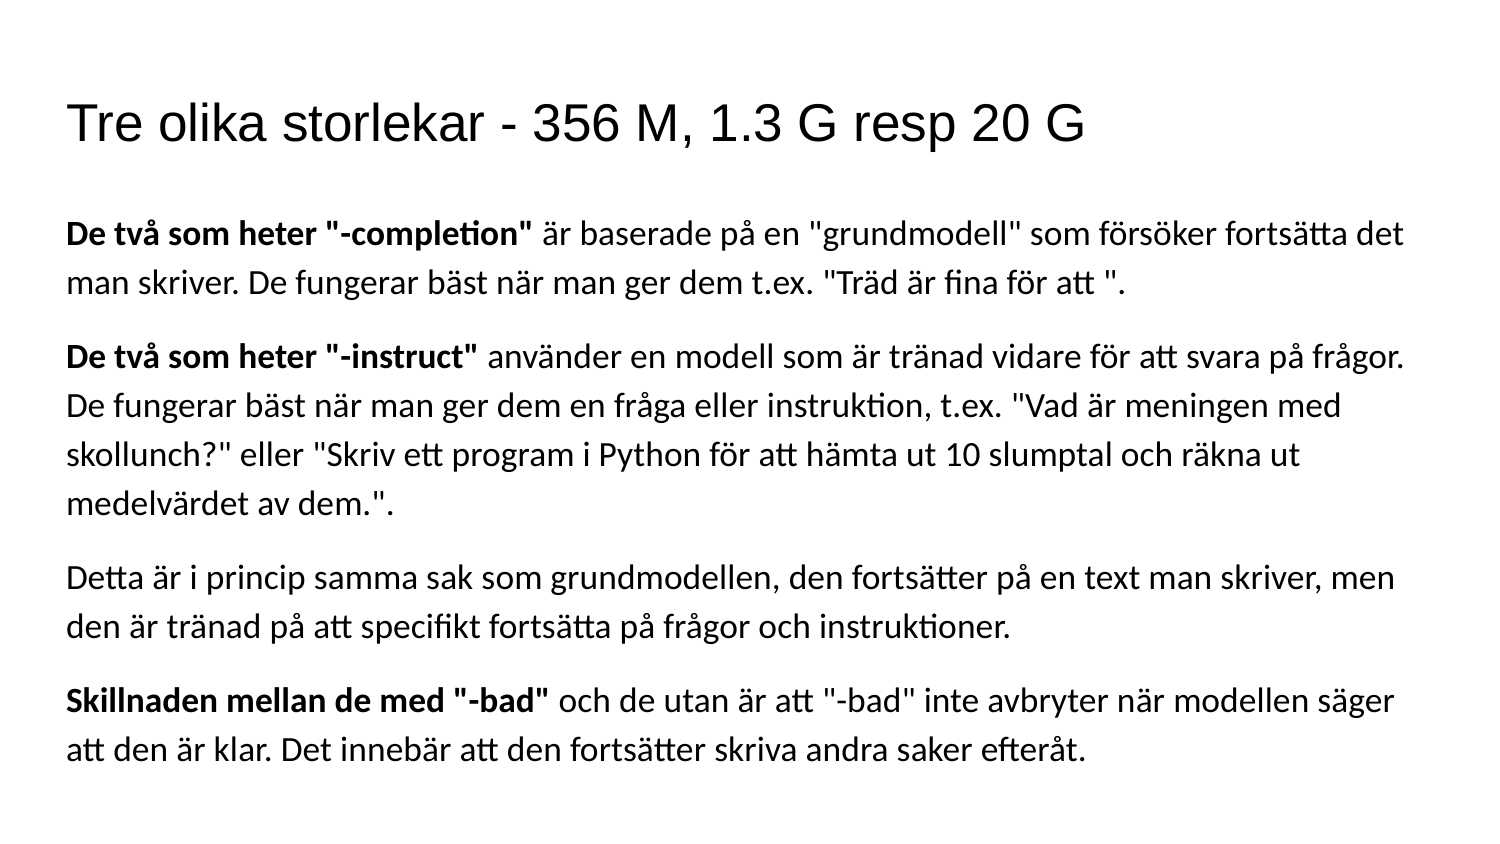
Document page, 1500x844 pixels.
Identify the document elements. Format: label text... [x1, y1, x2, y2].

title Tre olika storlekar - 356 M, 1.3 G resp 20 G [51, 72, 1449, 167]
list De två som heter "-completion" är baserade på en "grundmodell" som försöker fortsätta det man skriver. De fungerar bäst när man ger dem t.ex. "Träd är fina för att ". De två som heter "-instruct" använder en modell som är tränad vidare för att svara på frågor. De fungerar bäst när man ger dem en fråga eller instruktion, t.ex. "Vad är meningen med skollunch?" eller "Skriv ett program i Python för att hämta ut 10 slumptal och räkna ut medelvärdet av dem.". Detta är i princip samma sak som grundmodellen, den fortsätter på en text man skriver, men den är tränad på att specifikt fortsätta på frågor och instruktioner. Skillnaden mellan de med "-bad" och de utan är att "-bad" inte avbryter när modellen säger att den är klar. Det innebär att den fortsätter skriva andra saker efteråt. [51, 189, 1449, 811]
